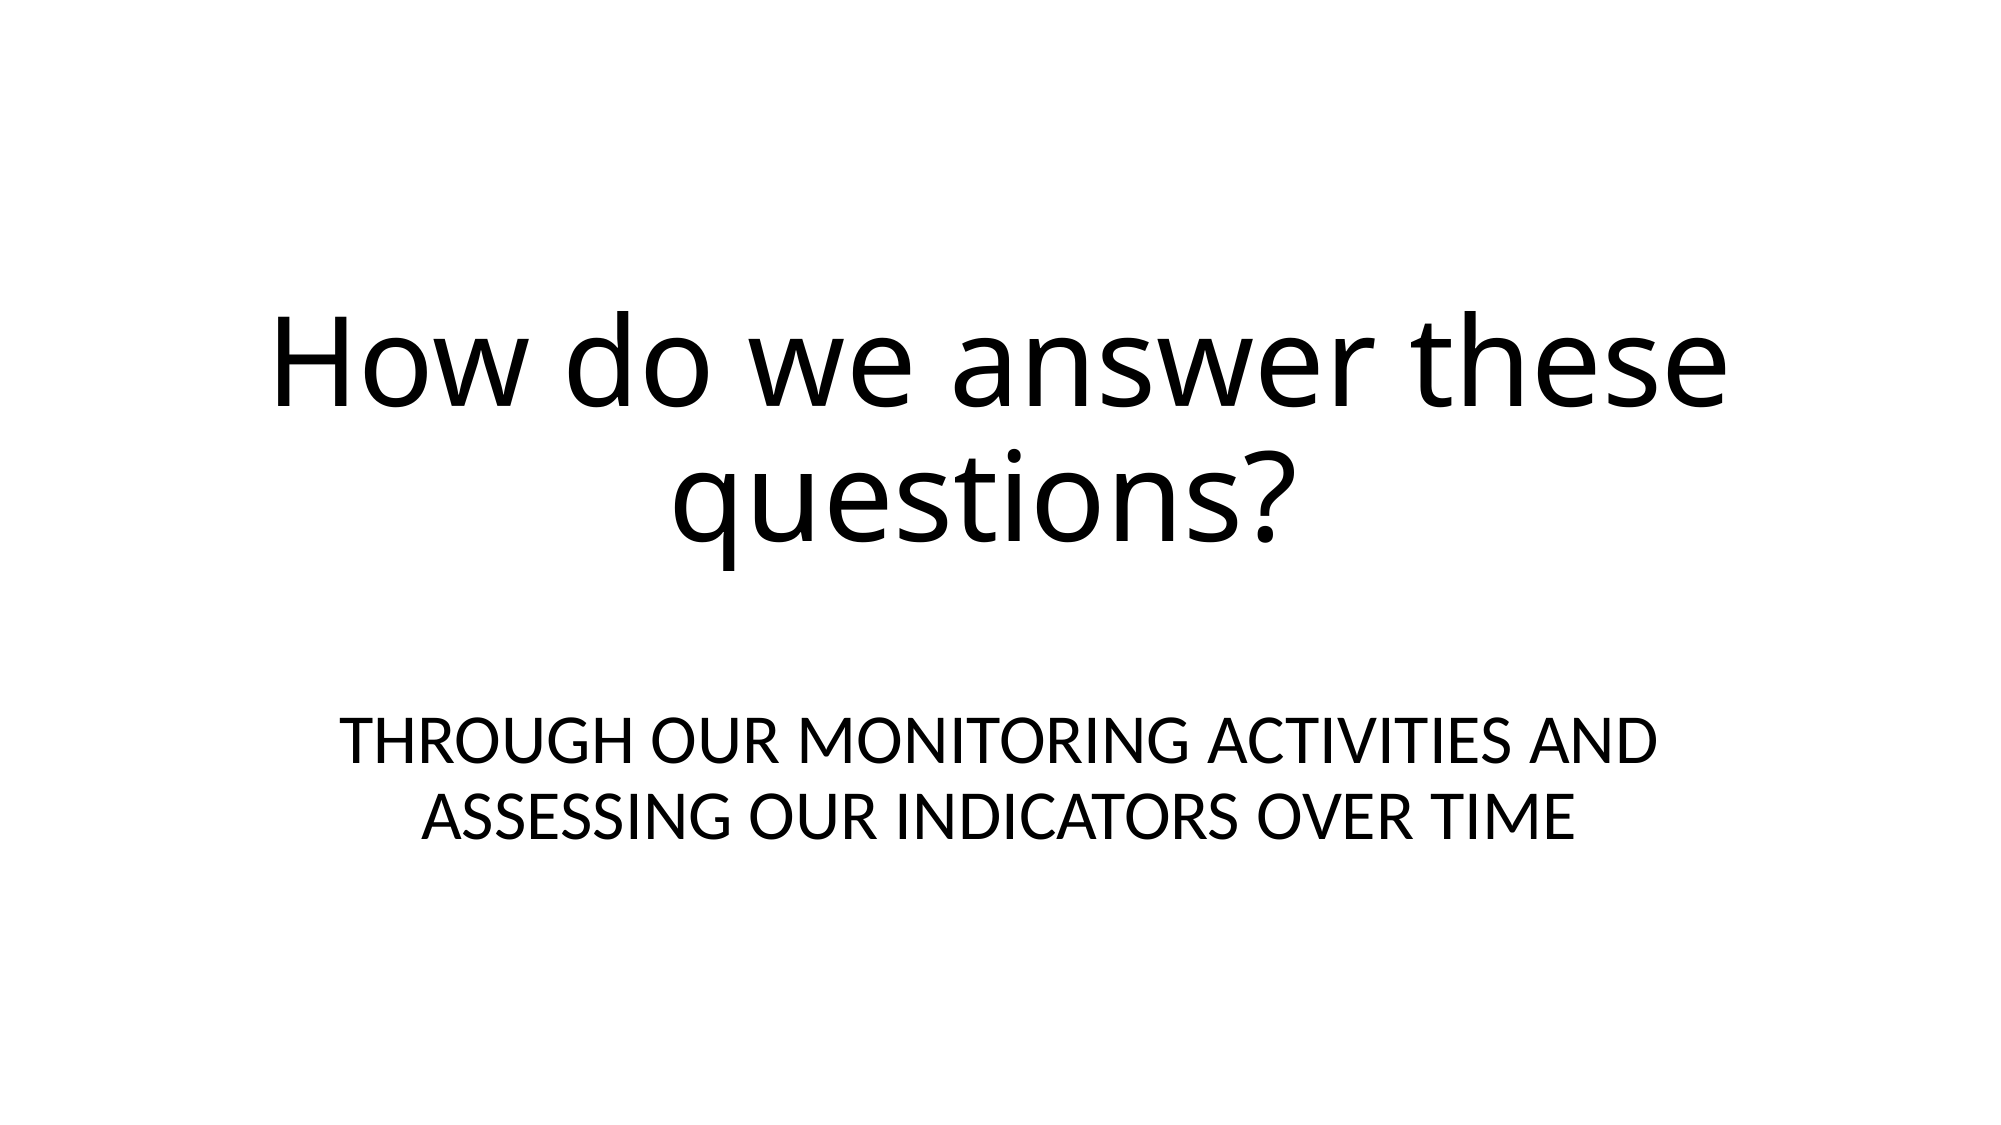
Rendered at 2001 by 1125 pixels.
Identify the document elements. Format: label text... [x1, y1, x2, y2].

title How do we answer these questions? [249, 184, 1750, 576]
subtitle THROUGH OUR MONITORING ACTIVITIES AND ASSESSING OUR INDICATORS OVER TIME [249, 590, 1750, 863]
